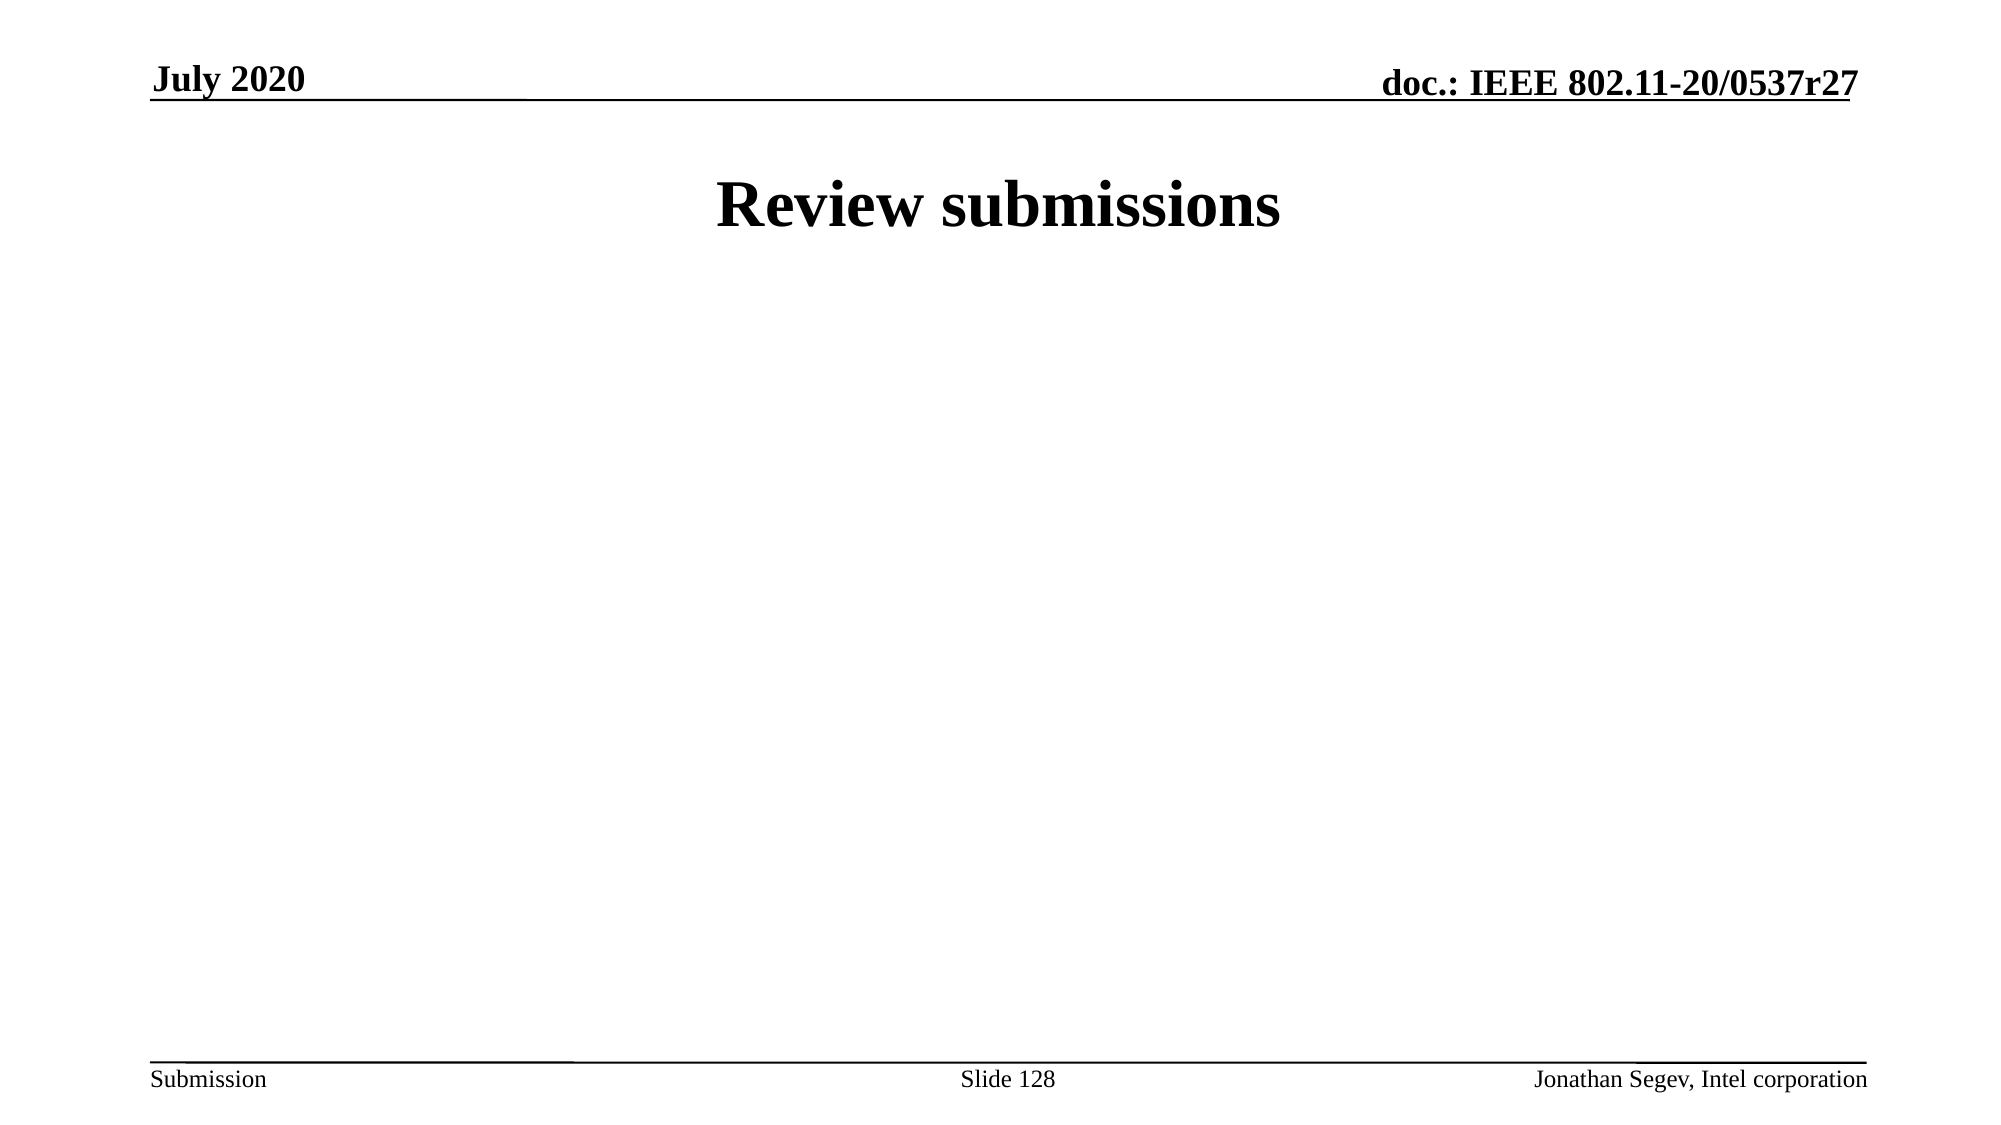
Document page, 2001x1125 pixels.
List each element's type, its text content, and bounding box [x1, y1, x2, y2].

slide_number Slide 128 [950, 1061, 1067, 1123]
title Review submissions [149, 112, 1850, 288]
footer Jonathan Segev, Intel corporation [1171, 1061, 1869, 1093]
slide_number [152, 54, 563, 100]
